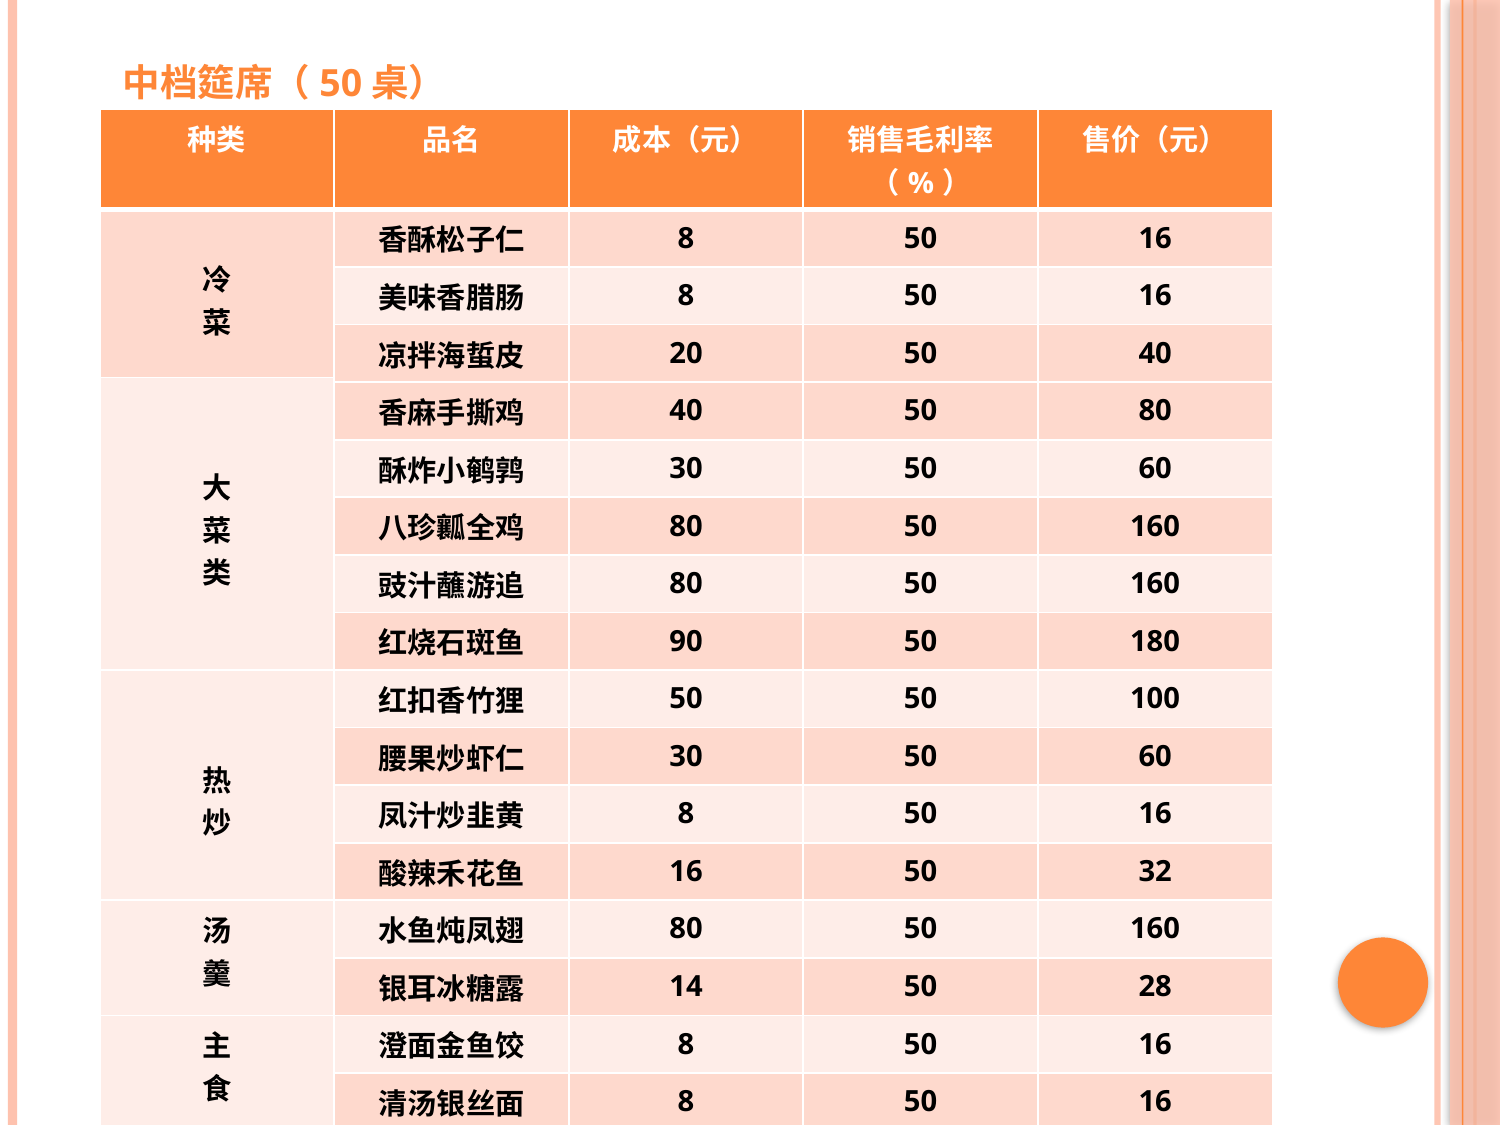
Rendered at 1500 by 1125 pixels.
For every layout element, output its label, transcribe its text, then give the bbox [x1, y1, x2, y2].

table_cell 澄面金鱼饺 [335, 1016, 568, 1072]
table_cell 100 [1039, 671, 1272, 727]
table_cell 14 [570, 959, 802, 1015]
table_header 种类 [101, 110, 333, 207]
table_cell 80 [570, 556, 802, 612]
table_cell 50 [804, 1074, 1037, 1125]
table_cell 60 [1039, 728, 1272, 784]
table_cell 50 [804, 786, 1037, 842]
table_cell 50 [804, 212, 1037, 266]
table_cell 16 [1039, 268, 1272, 324]
table_cell 160 [1039, 556, 1272, 612]
table_cell 28 [1039, 959, 1272, 1015]
table_cell 32 [1039, 844, 1272, 899]
table_header 销售毛利率（%） [804, 110, 1037, 207]
table_cell 8 [570, 1074, 802, 1125]
table_cell 豉汁蘸游追 [335, 556, 568, 612]
table_cell 香麻手撕鸡 [335, 383, 568, 439]
table_cell 16 [1039, 1016, 1272, 1072]
table_cell 90 [570, 613, 802, 669]
table_cell 50 [570, 671, 802, 727]
table_header 售价（元） [1039, 110, 1272, 207]
table_cell 16 [1039, 212, 1272, 266]
table_cell 凤汁炒韭黄 [335, 786, 568, 842]
table_cell 香酥松子仁 [335, 212, 568, 266]
table_cell 80 [570, 901, 802, 957]
table_cell 40 [1039, 325, 1272, 381]
table_header 成本（元） [570, 110, 802, 207]
table_cell 汤 羹 [101, 901, 333, 1015]
table_cell 冷 菜 [101, 212, 333, 377]
table_cell 20 [570, 325, 802, 381]
table_cell 8 [570, 1016, 802, 1072]
table_cell 30 [570, 441, 802, 496]
table_cell 60 [1039, 441, 1272, 496]
table_cell 50 [804, 959, 1037, 1015]
table_cell 8 [570, 268, 802, 324]
table_cell 腰果炒虾仁 [335, 728, 568, 784]
table_cell 银耳冰糖露 [335, 959, 568, 1015]
table_cell 红扣香竹狸 [335, 671, 568, 727]
table_cell 160 [1039, 498, 1272, 554]
table_cell 50 [804, 613, 1037, 669]
table_cell 50 [804, 901, 1037, 957]
table_cell 50 [804, 383, 1037, 439]
table_cell 16 [570, 844, 802, 899]
table_cell 清汤银丝面 [335, 1074, 568, 1125]
table_cell 酸辣禾花鱼 [335, 844, 568, 899]
table_cell 50 [804, 268, 1037, 324]
table_header 品名 [335, 110, 568, 207]
table_cell 50 [804, 728, 1037, 784]
text_box 中档筵席（50桌） [108, 51, 550, 111]
table_cell 凉拌海蜇皮 [335, 325, 568, 381]
table_cell 30 [570, 728, 802, 784]
table_cell 50 [804, 1016, 1037, 1072]
table_cell 大 菜 类 [101, 378, 333, 669]
table_cell 红烧石斑鱼 [335, 613, 568, 669]
table_cell 50 [804, 498, 1037, 554]
table_cell 热 炒 [101, 671, 333, 899]
table_cell 八珍瓤全鸡 [335, 498, 568, 554]
table_cell 美味香腊肠 [335, 268, 568, 324]
table_cell 酥炸小鹌鹑 [335, 441, 568, 496]
table_cell 80 [570, 498, 802, 554]
table_cell 50 [804, 556, 1037, 612]
table_cell 8 [570, 212, 802, 266]
table_cell 50 [804, 844, 1037, 899]
table_cell 160 [1039, 901, 1272, 957]
table_cell 8 [570, 786, 802, 842]
table_cell 16 [1039, 786, 1272, 842]
table_cell 50 [804, 671, 1037, 727]
table_cell 80 [1039, 383, 1272, 439]
table_cell 50 [804, 325, 1037, 381]
table_cell 40 [570, 383, 802, 439]
table_cell 水鱼炖凤翅 [335, 901, 568, 957]
table_cell 主 食 [101, 1016, 333, 1125]
table_cell 180 [1039, 613, 1272, 669]
table_cell 16 [1039, 1074, 1272, 1125]
table_cell 50 [804, 441, 1037, 496]
